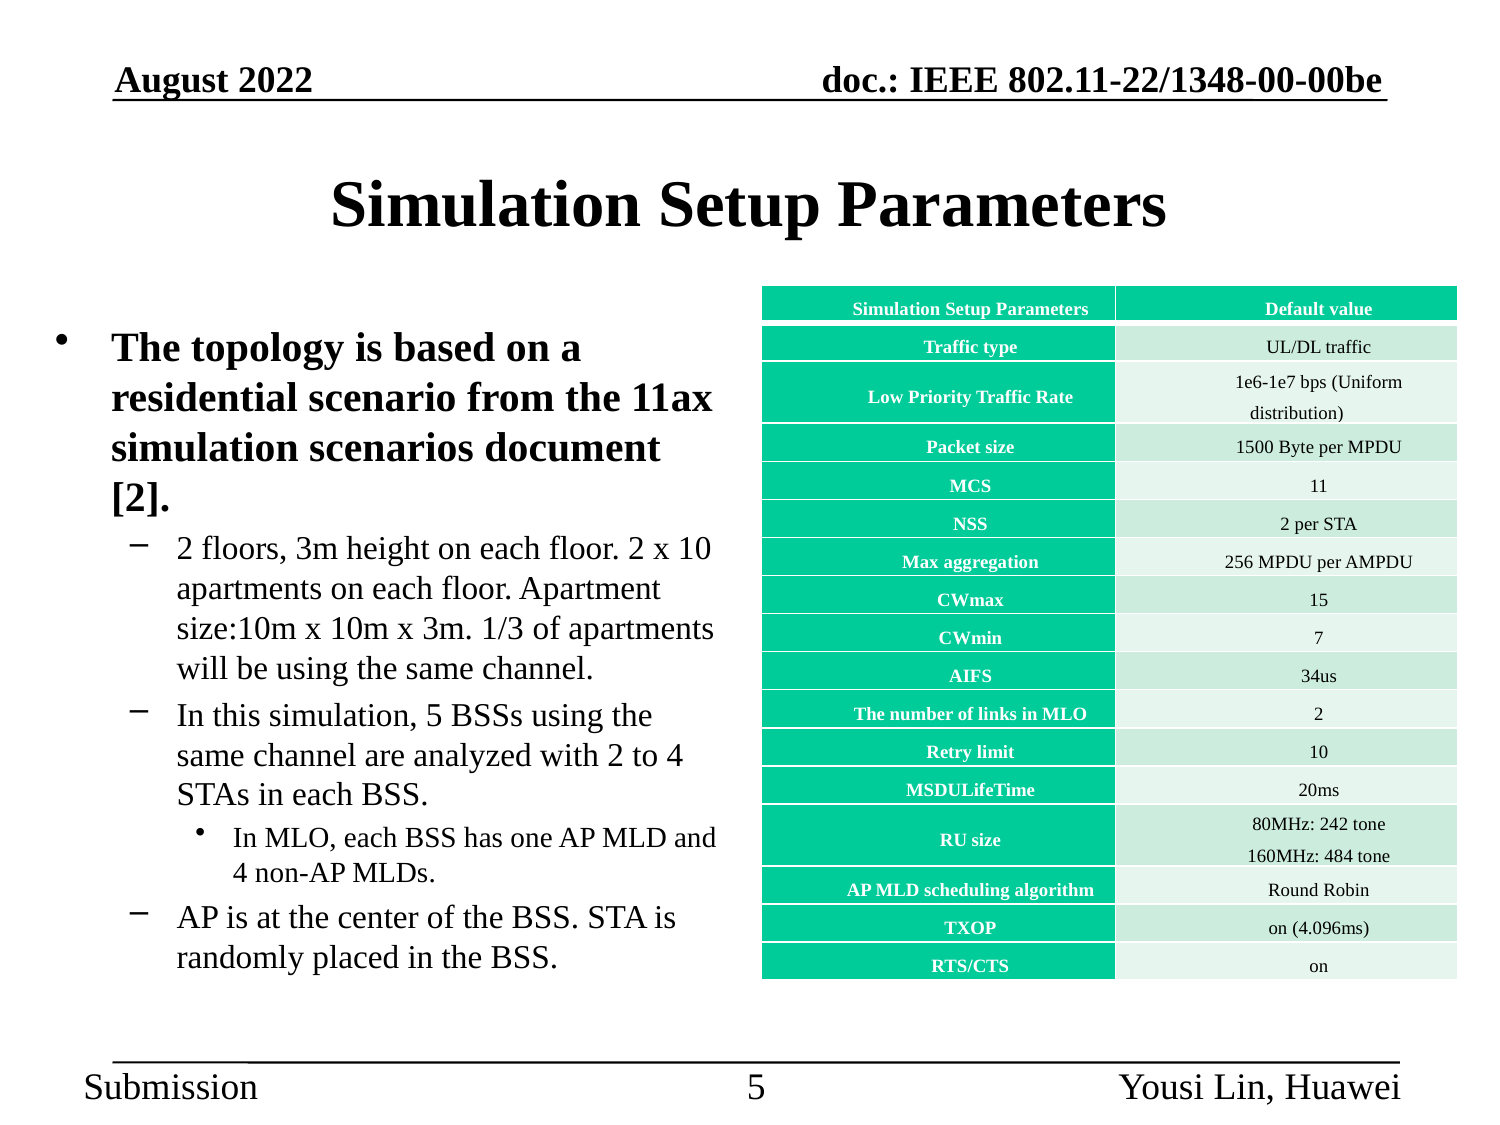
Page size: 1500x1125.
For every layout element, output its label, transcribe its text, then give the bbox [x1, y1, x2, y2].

table_cell Packet size [762, 424, 1115, 461]
table_cell Round Robin [1116, 867, 1457, 903]
table_header Simulation Setup Parameters [762, 286, 1115, 320]
table_cell RU size [762, 805, 1115, 865]
table_cell Retry limit [762, 729, 1115, 765]
table_cell UL/DL traffic [1116, 326, 1457, 360]
table_cell 2 per STA [1116, 500, 1457, 537]
table_cell Low Priority Traffic Rate [762, 362, 1115, 422]
table_cell AP MLD scheduling algorithm [762, 867, 1115, 903]
table_cell CWmax [762, 576, 1115, 613]
table_cell AIFS [762, 652, 1115, 689]
table_cell 11 [1116, 462, 1457, 499]
table_cell on (4.096ms) [1116, 905, 1457, 941]
table_cell 15 [1116, 576, 1457, 613]
table_cell MSDULifeTime [762, 767, 1115, 803]
table_cell CWmin [762, 614, 1115, 651]
table_cell 7 [1116, 614, 1457, 651]
title Simulation Setup Parameters [112, 112, 1388, 288]
table_cell 256 MPDU per AMPDU [1116, 538, 1457, 575]
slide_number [114, 0, 316, 101]
table_cell RTS/CTS [762, 943, 1115, 979]
table_cell 80MHz: 242 tone 160MHz: 484 tone [1116, 805, 1457, 865]
list The topology is based on a residential scenario from the 11ax simulation scenarios document [2]. 2 floors, 3m height on each floor. 2 x 10 apartments on each floor. Apartment size:10m x 10m x 3m. 1/3 of apartments will be using the same channel. In this simulation, 5 BSSs using the same channel are analyzed with 2 to 4 STAs in each BSS. In MLO, each BSS has one AP MLD and 4 non-AP MLDs. AP is at the center of the BSS. STA is randomly placed in the BSS. [39, 311, 745, 988]
slide_number 5 [712, 1061, 800, 1093]
table_cell Max aggregation [762, 538, 1115, 575]
table_cell 10 [1116, 729, 1457, 765]
table_cell NSS [762, 500, 1115, 537]
table_cell on [1116, 943, 1457, 979]
table_cell MCS [762, 462, 1115, 499]
table_cell 34us [1116, 652, 1457, 689]
table_cell 1500 Byte per MPDU [1116, 424, 1457, 461]
table_cell Traffic type [762, 326, 1115, 360]
table_header Default value [1116, 286, 1457, 320]
table_cell 1e6-1e7 bps (Uniform distribution) [1116, 362, 1457, 422]
table_cell 2 [1116, 690, 1457, 727]
table_cell The number of links in MLO [762, 690, 1115, 727]
table_cell TXOP [762, 905, 1115, 941]
table_cell 20ms [1116, 767, 1457, 803]
footer Yousi Lin, Huawei [1115, 1061, 1402, 1125]
